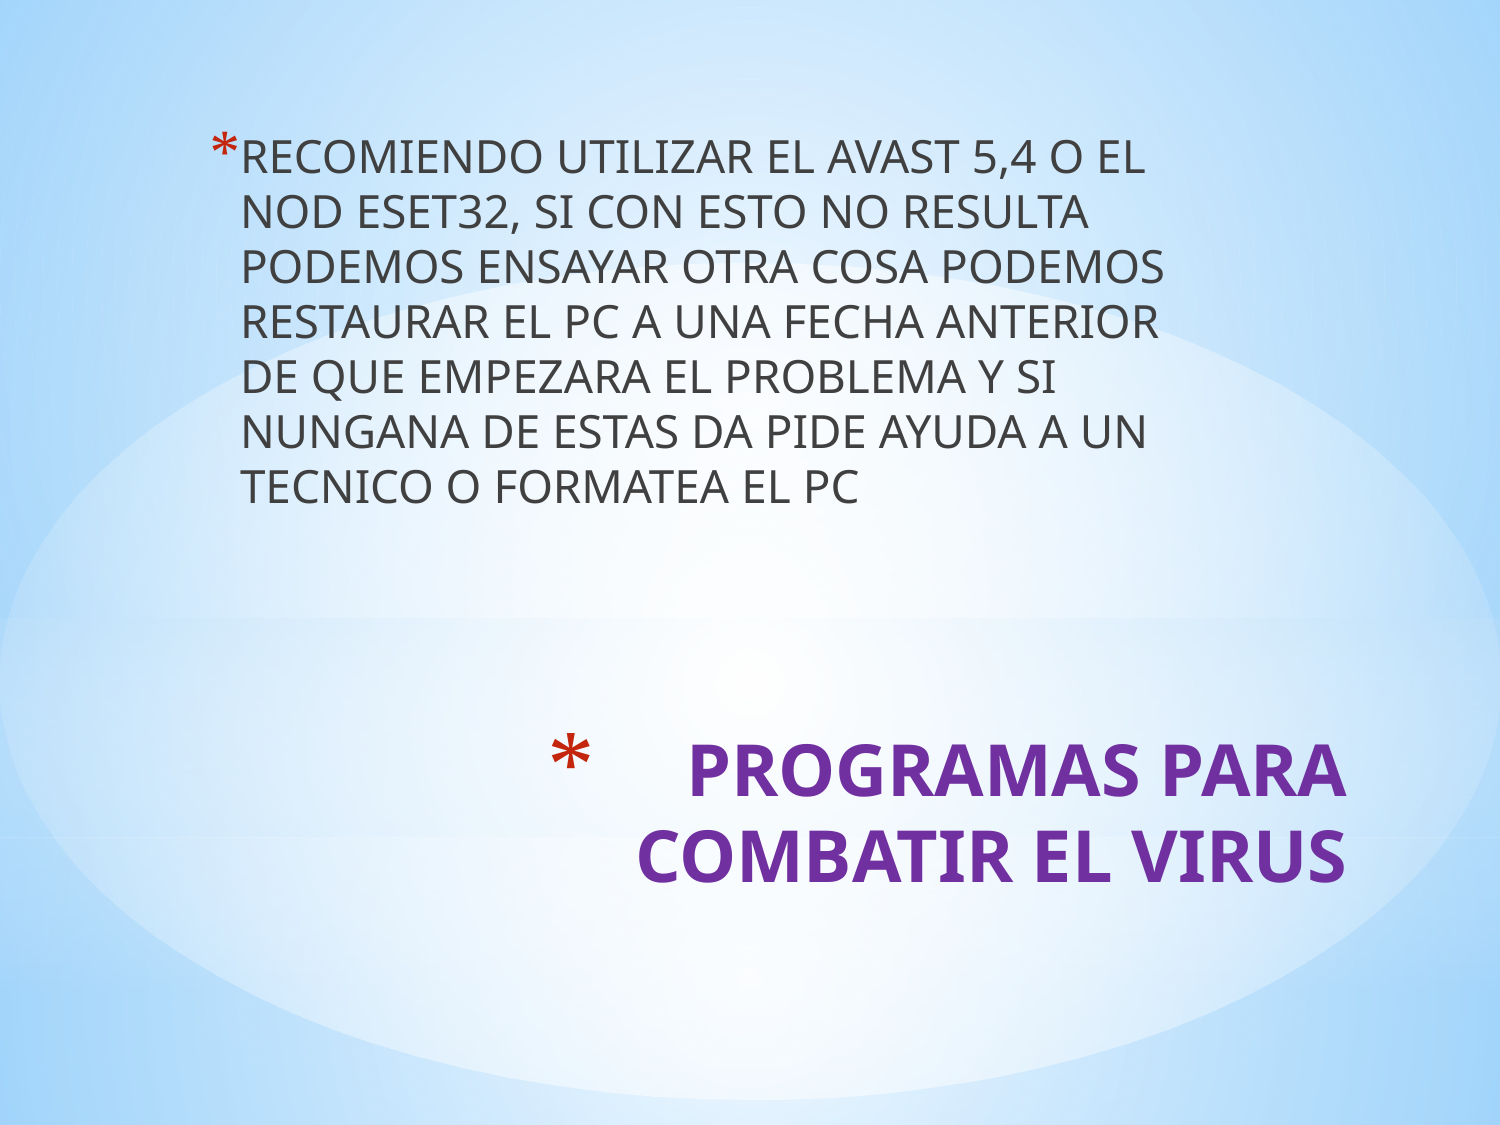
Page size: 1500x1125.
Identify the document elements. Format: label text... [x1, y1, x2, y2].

title PROGRAMAS PARA COMBATIR EL VIRUS [294, 717, 1363, 905]
list RECOMIENDO UTILIZAR EL AVAST 5,4 O EL NOD ESET32, SI CON ESTO NO RESULTA PODEMOS ENSAYAR OTRA COSA PODEMOS RESTAURAR EL PC A UNA FECHA ANTERIOR DE QUE EMPEZARA EL PROBLEMA Y SI NUNGANA DE ESTAS DA PIDE AYUDA A UN TECNICO O FORMATEA EL PC [187, 120, 1238, 690]
